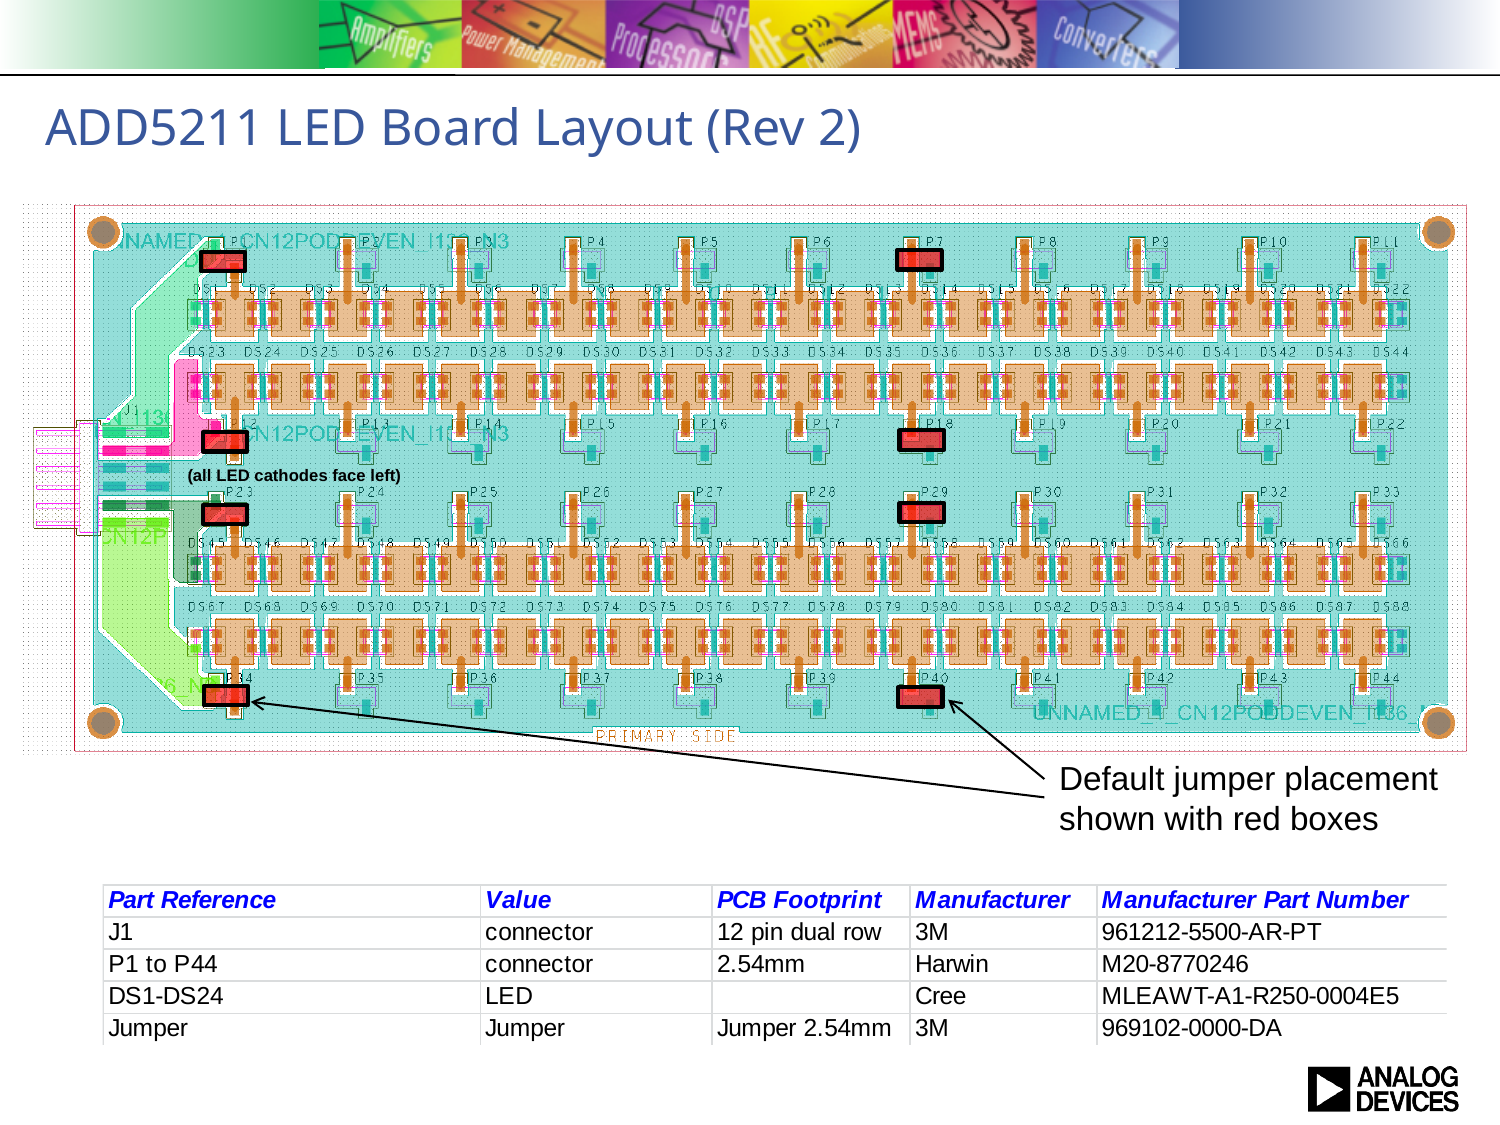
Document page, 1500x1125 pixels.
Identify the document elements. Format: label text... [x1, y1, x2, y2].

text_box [250, 701, 1045, 799]
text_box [102, 884, 1449, 1047]
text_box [947, 699, 1045, 780]
text_box Default jumper placement shown with red boxes [1044, 762, 1468, 845]
picture [319, 1, 1179, 68]
title ADD5211 LED Board Layout (Rev 2) [37, 87, 1448, 201]
picture [1308, 1066, 1459, 1112]
picture [22, 202, 1470, 755]
